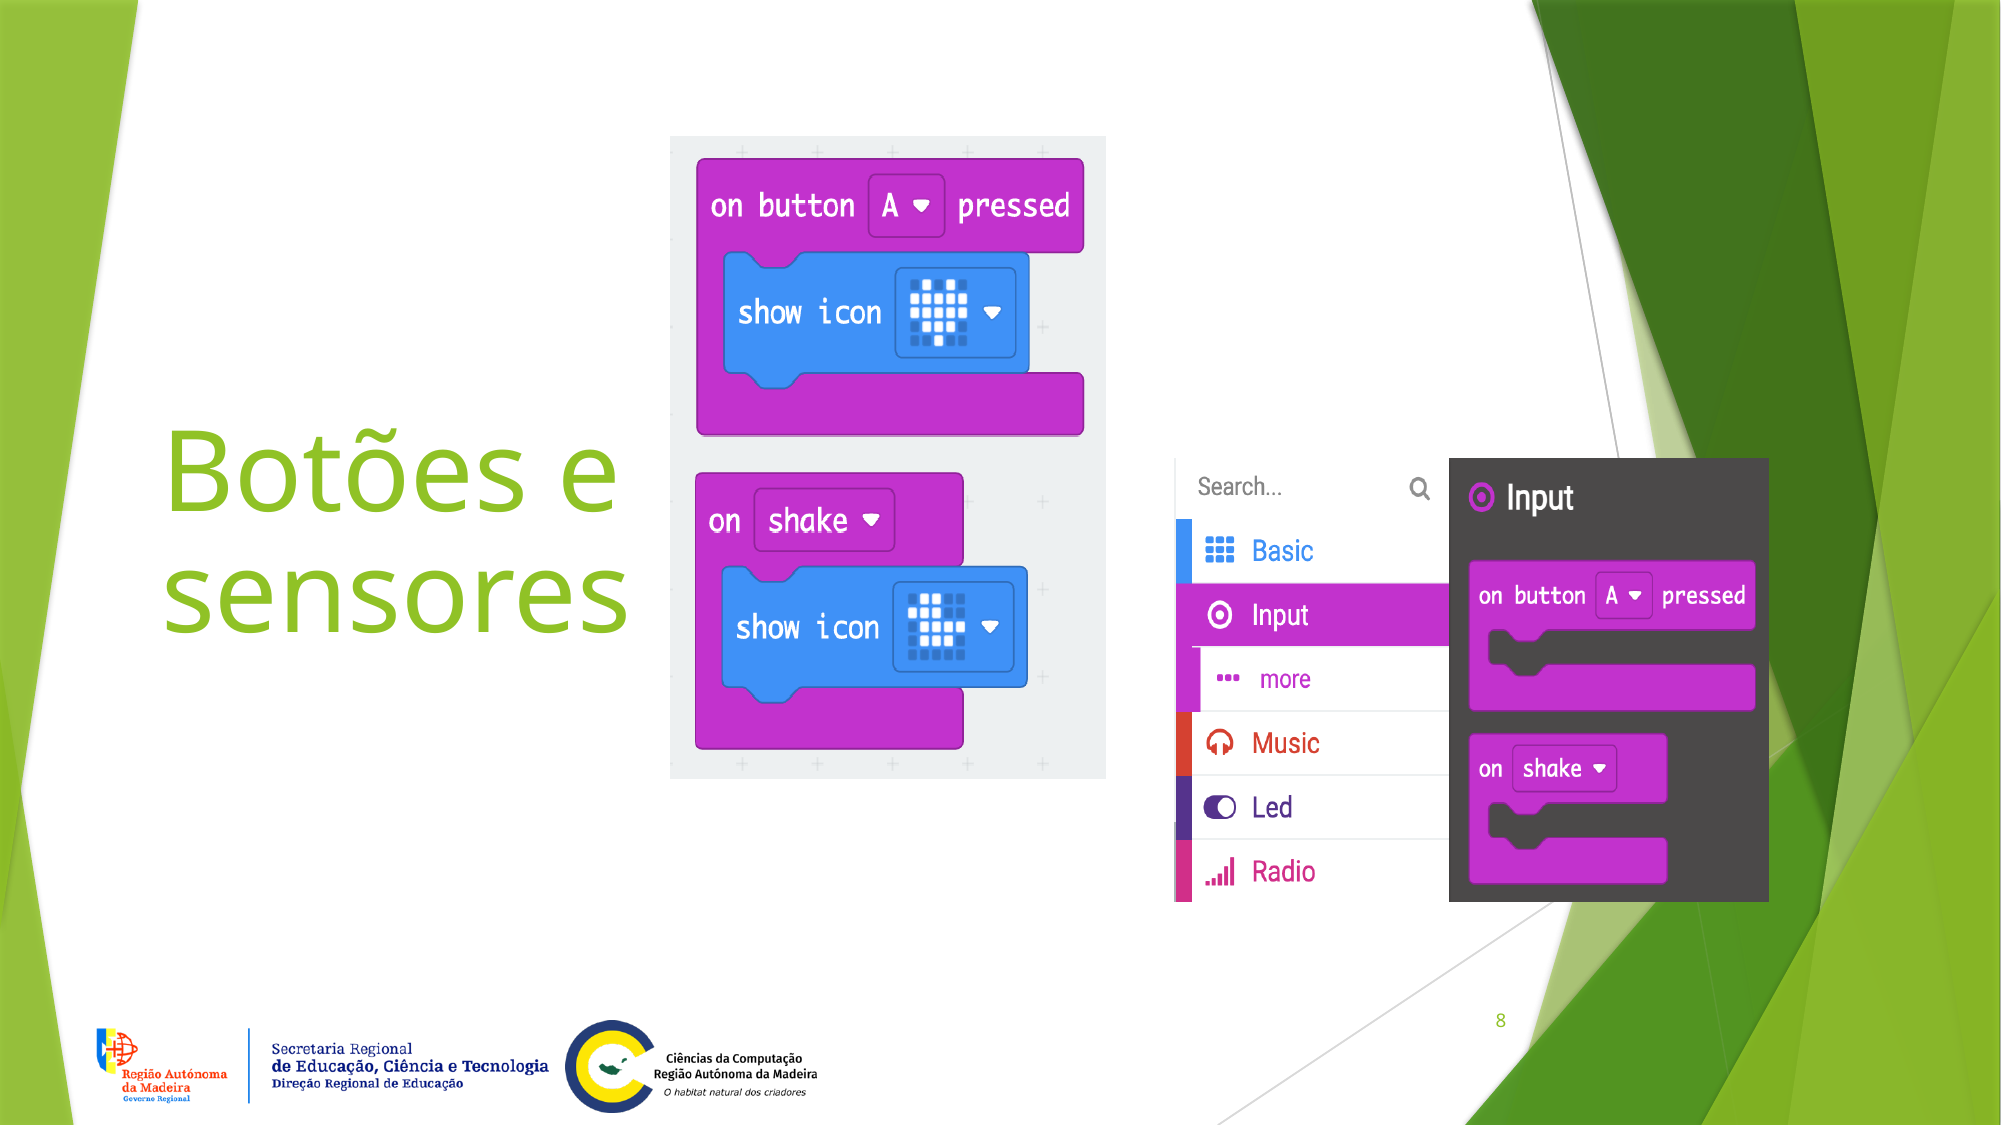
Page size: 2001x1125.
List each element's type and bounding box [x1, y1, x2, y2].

text_box [89, 1020, 817, 1113]
picture [670, 136, 1107, 779]
text_box [0, 0, 2000, 1125]
picture [1173, 458, 1770, 903]
